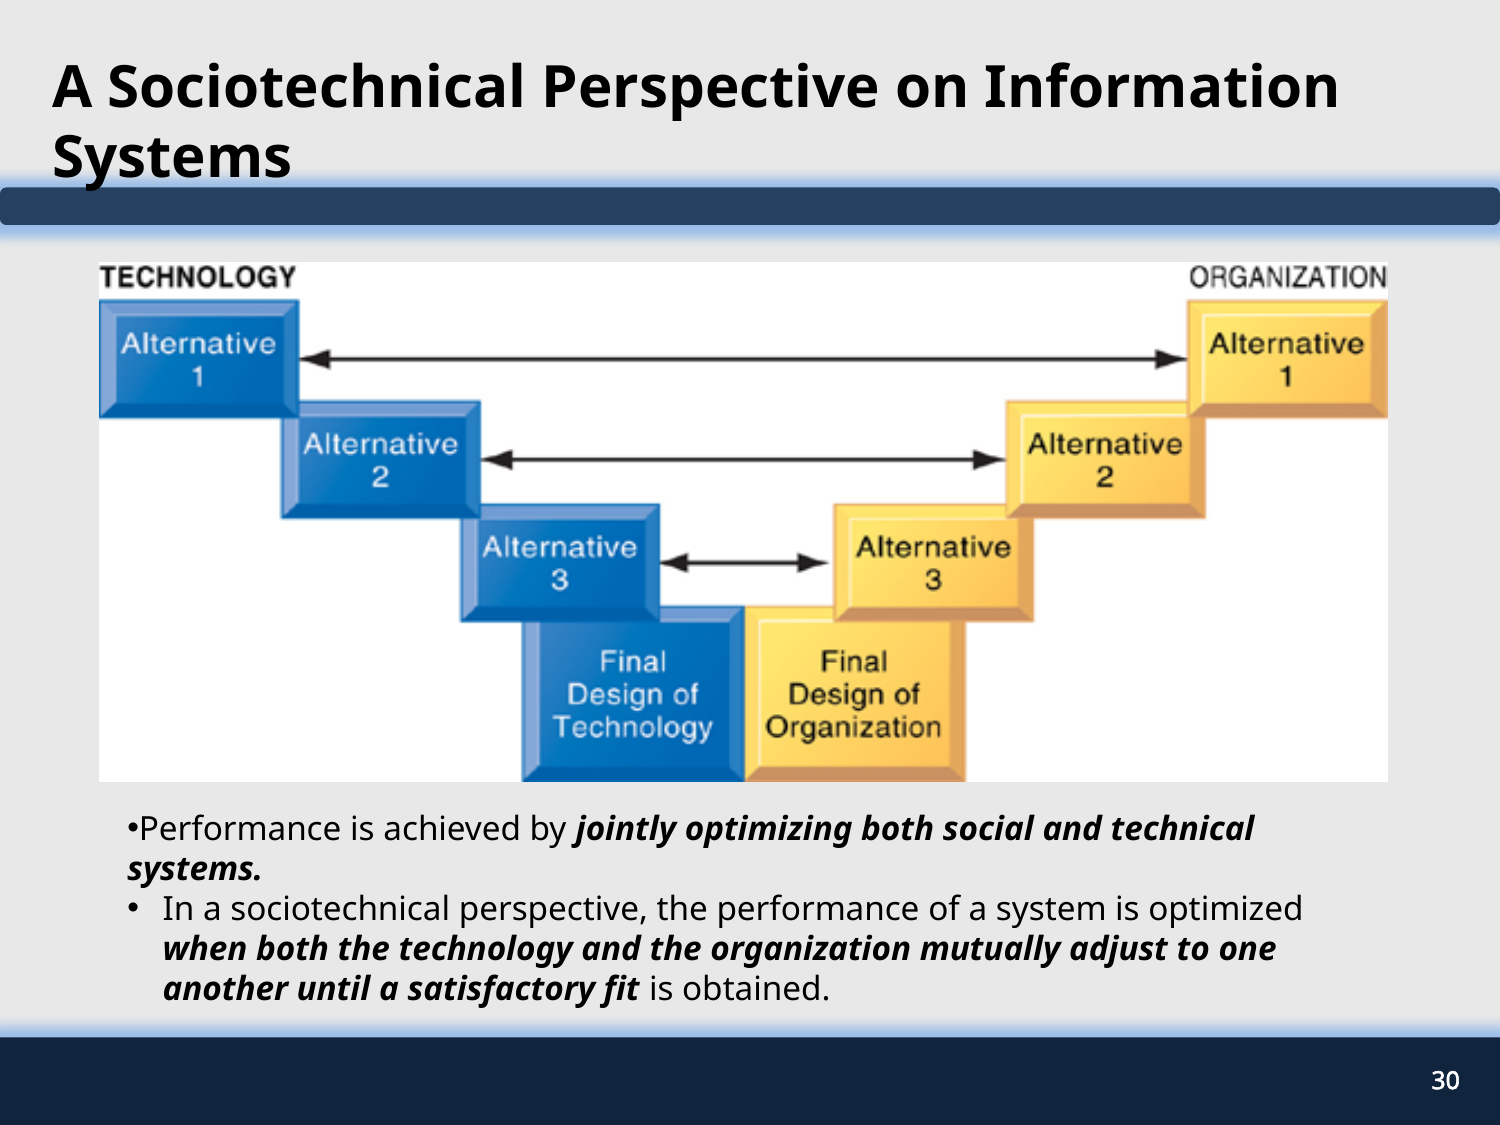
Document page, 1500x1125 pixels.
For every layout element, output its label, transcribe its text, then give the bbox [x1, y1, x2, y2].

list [99, 262, 1388, 782]
slide_number 30 [1412, 1050, 1475, 1113]
text_box Performance is achieved by jointly optimizing both social and technical systems. In a sociotechnical perspective, the performance of a system is optimized when both the technology and the organization mutually adjust to one another until a satisfactory fit is obtained. [112, 799, 1400, 1015]
title A Sociotechnical Perspective on Information Systems [37, 62, 1426, 176]
